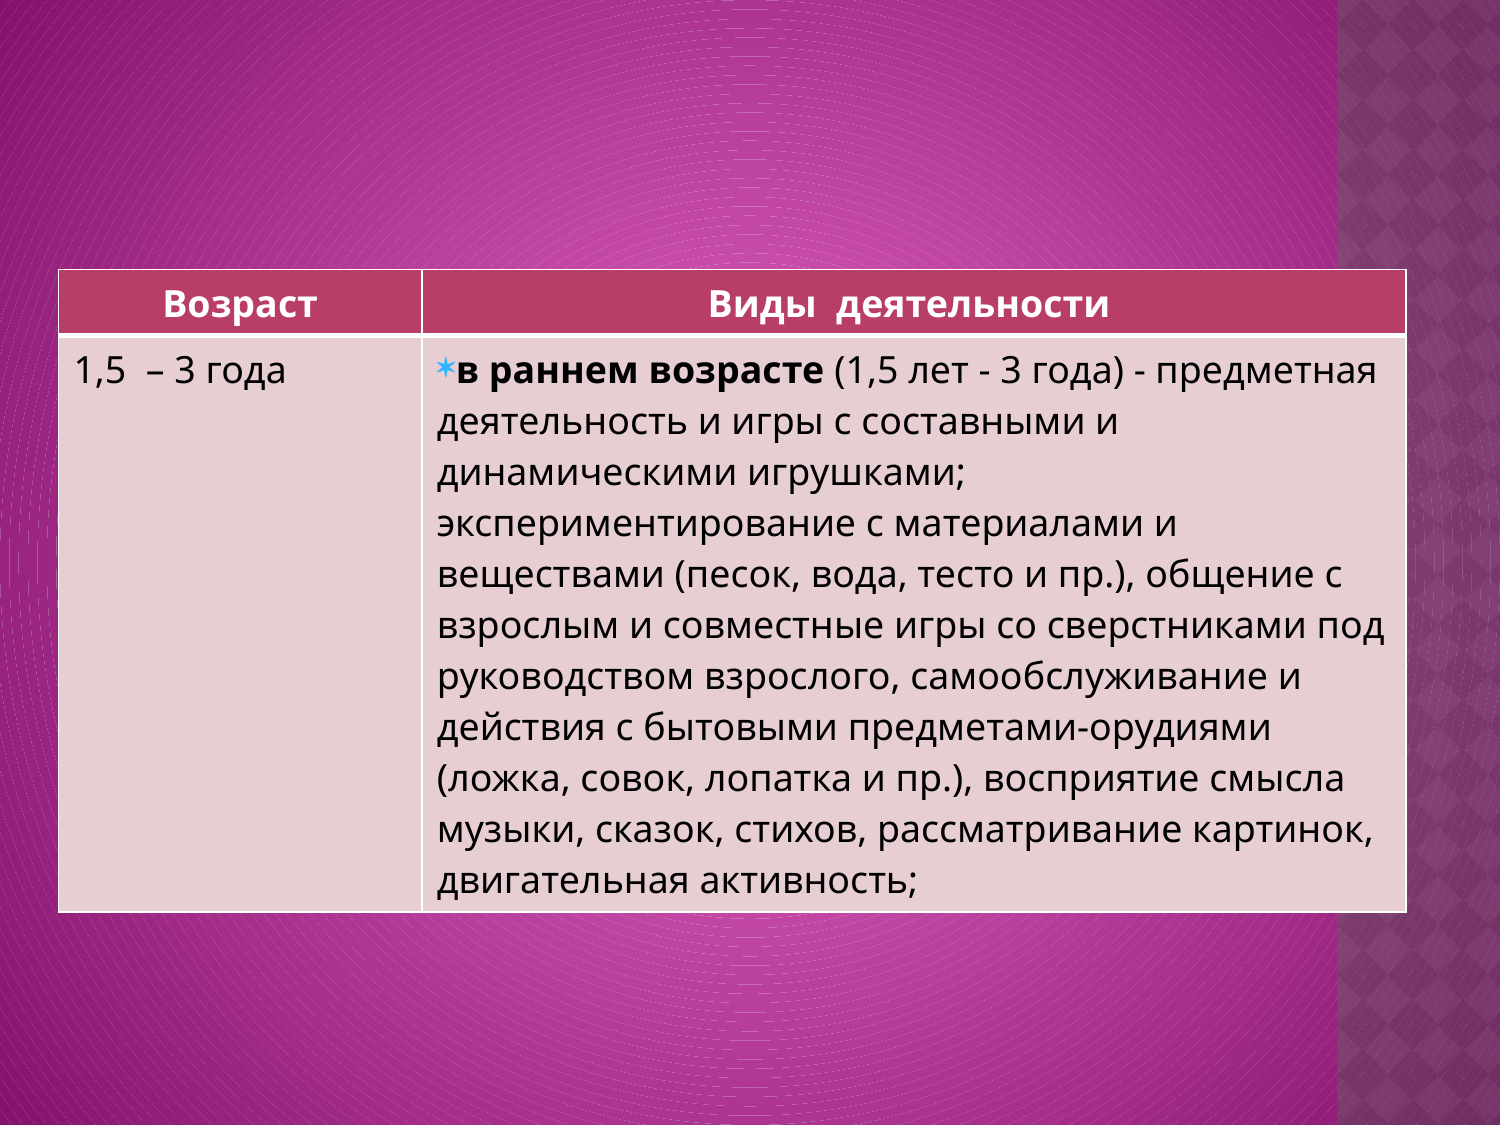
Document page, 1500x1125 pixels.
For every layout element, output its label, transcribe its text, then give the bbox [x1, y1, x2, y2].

table_header Возраст [59, 270, 421, 333]
table_cell в раннем возрасте (1,5 лет - 3 года) - предметная деятельность и игры с составными и динамическими игрушками; экспериментирование с материалами и веществами (песок, вода, тесто и пр.), общение с взрослым и совместные игры со сверстниками под руководством взрослого, самообслуживание и действия с бытовыми предметами-орудиями (ложка, совок, лопатка и пр.), восприятие смысла музыки, сказок, стихов, рассматривание картинок, двигательная активность; [423, 338, 1405, 911]
table_header Виды деятельности [423, 270, 1405, 333]
table_cell 1,5 – 3 года [59, 338, 421, 911]
